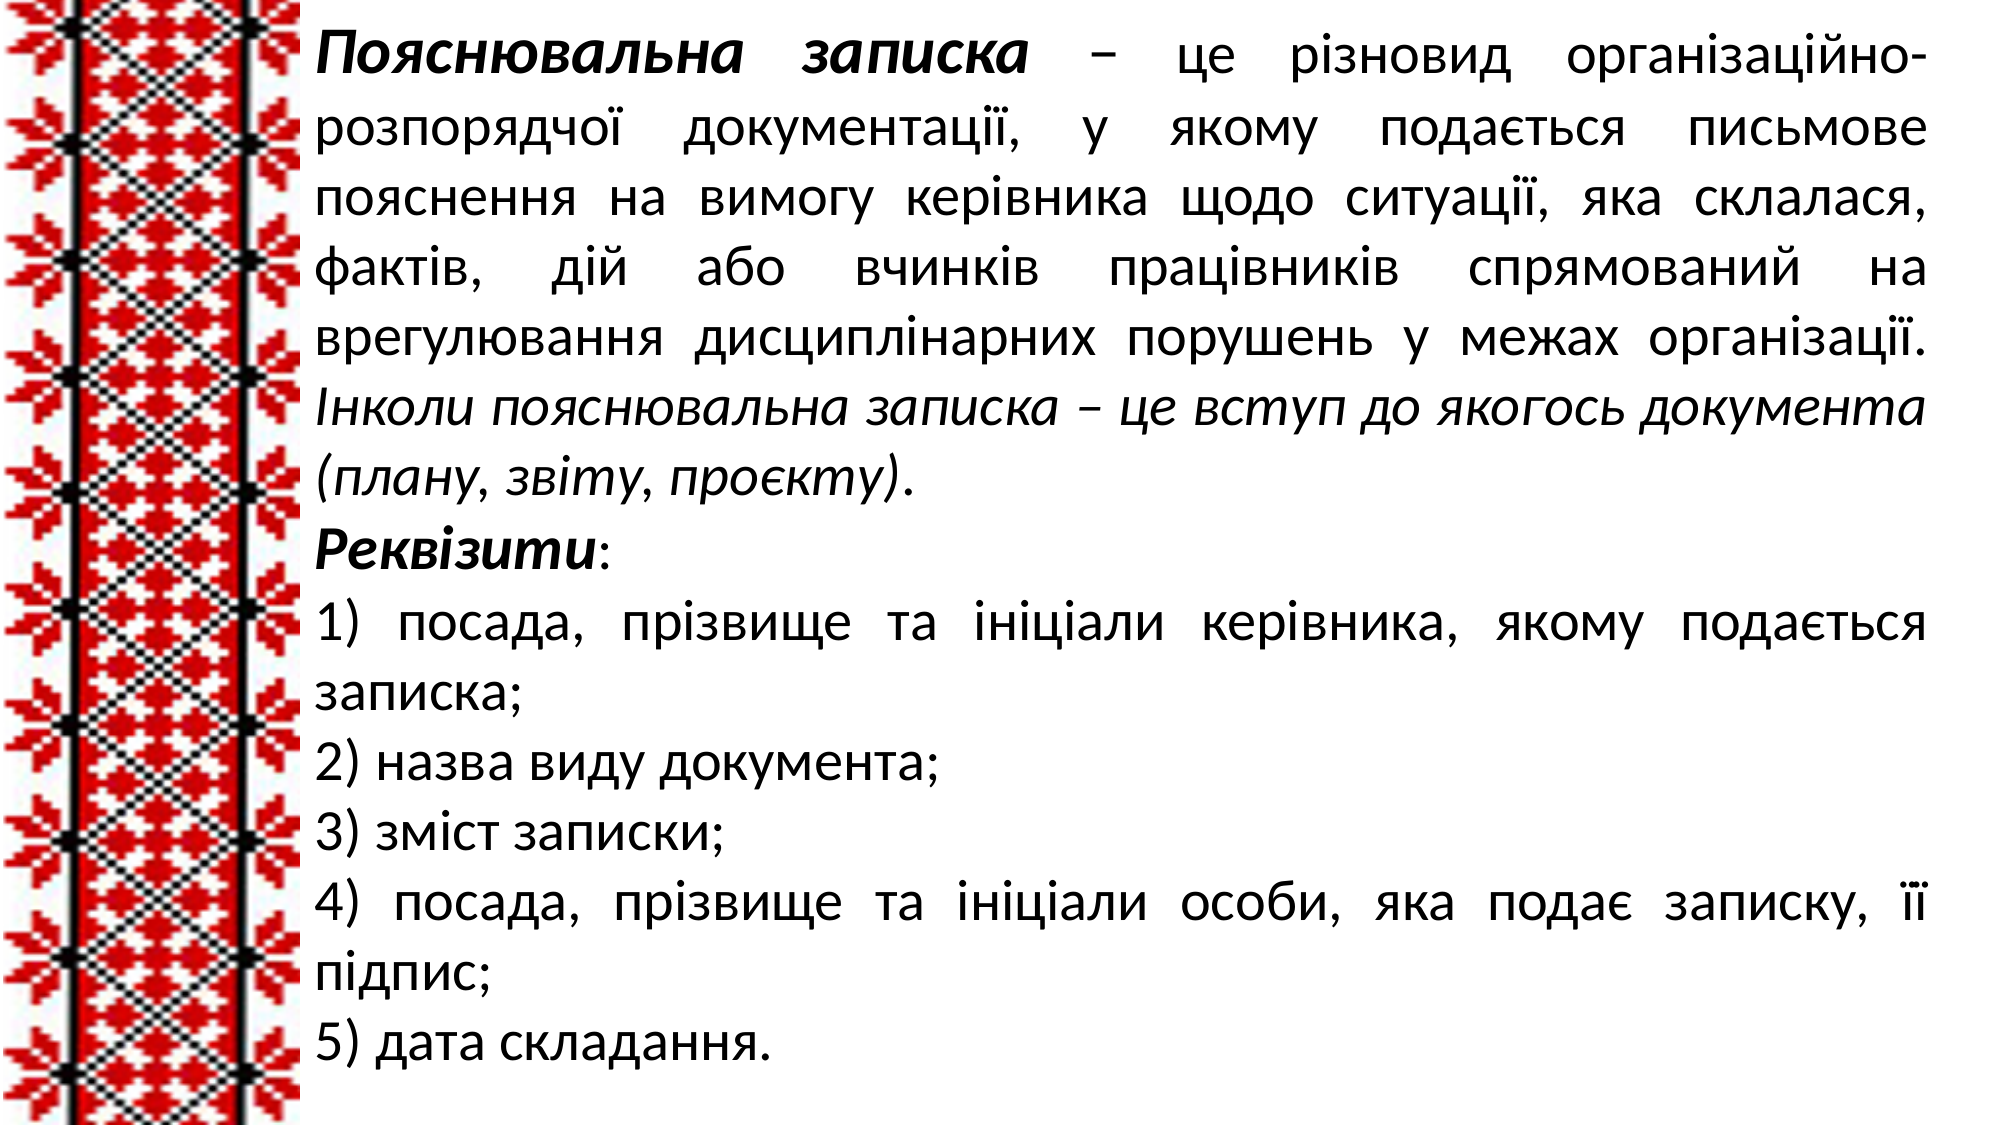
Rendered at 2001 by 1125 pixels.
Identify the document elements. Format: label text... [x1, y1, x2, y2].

text_box Пояснювальна записка – це різновид організаційно-розпорядчої документації, у якому подається письмове пояснення на вимогу керівника щодо ситуації, яка склалася, фактів, дій або вчинків працівників спрямований на врегулювання дисциплінарних порушень у межах організації. Інколи пояснювальна записка – це вступ до якогось документа (плану, звіту, проєкту). Реквізити: 1) посада, прізвище та ініціали керівника, якому подається записка; 2) назва виду документа; 3) зміст записки; 4) посада, прізвище та ініціали особи, яка подає записку, її підпис; 5) дата складання. [300, 0, 1944, 1080]
picture [3, 0, 300, 1125]
